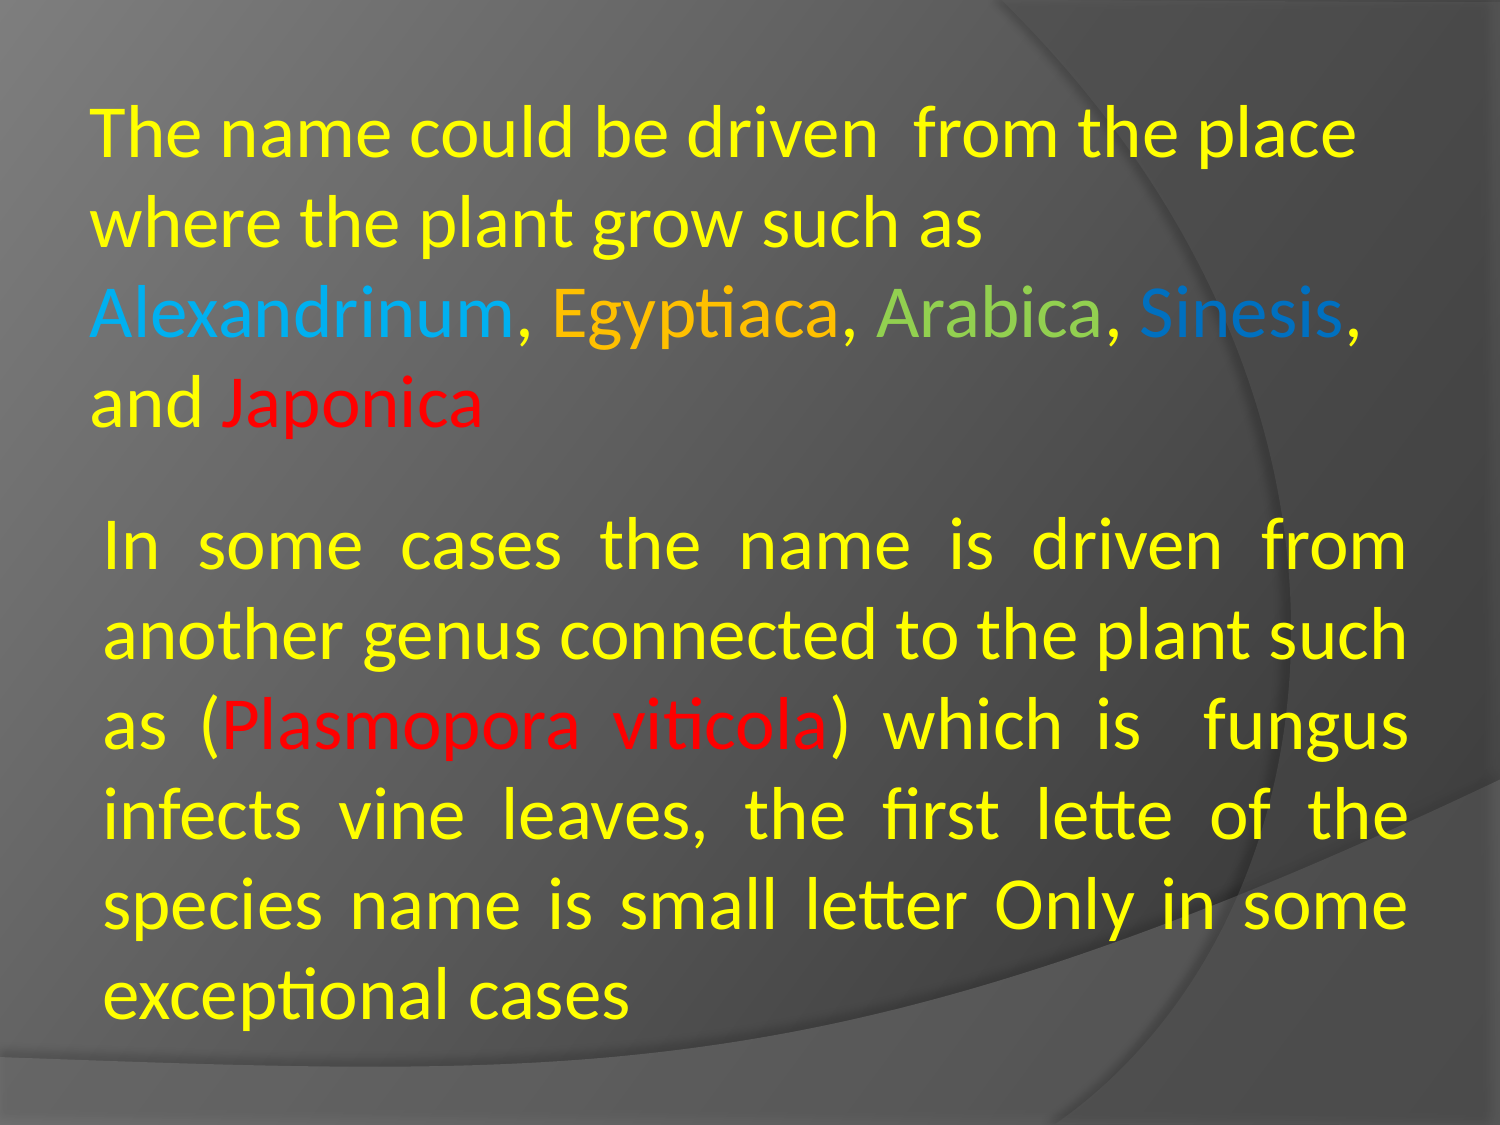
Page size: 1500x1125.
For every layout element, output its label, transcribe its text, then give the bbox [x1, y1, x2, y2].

text_box The name could be driven from the place where the plant grow such as Alexandrinum, Egyptiaca, Arabica, Sinesis, and Japonica [74, 74, 1413, 495]
text_box In some cases the name is driven from another genus connected to the plant such as (Plasmopora viticola) which is fungus infects vine leaves, the first lette of the species name is small letter Only in some exceptional cases [87, 487, 1425, 1088]
